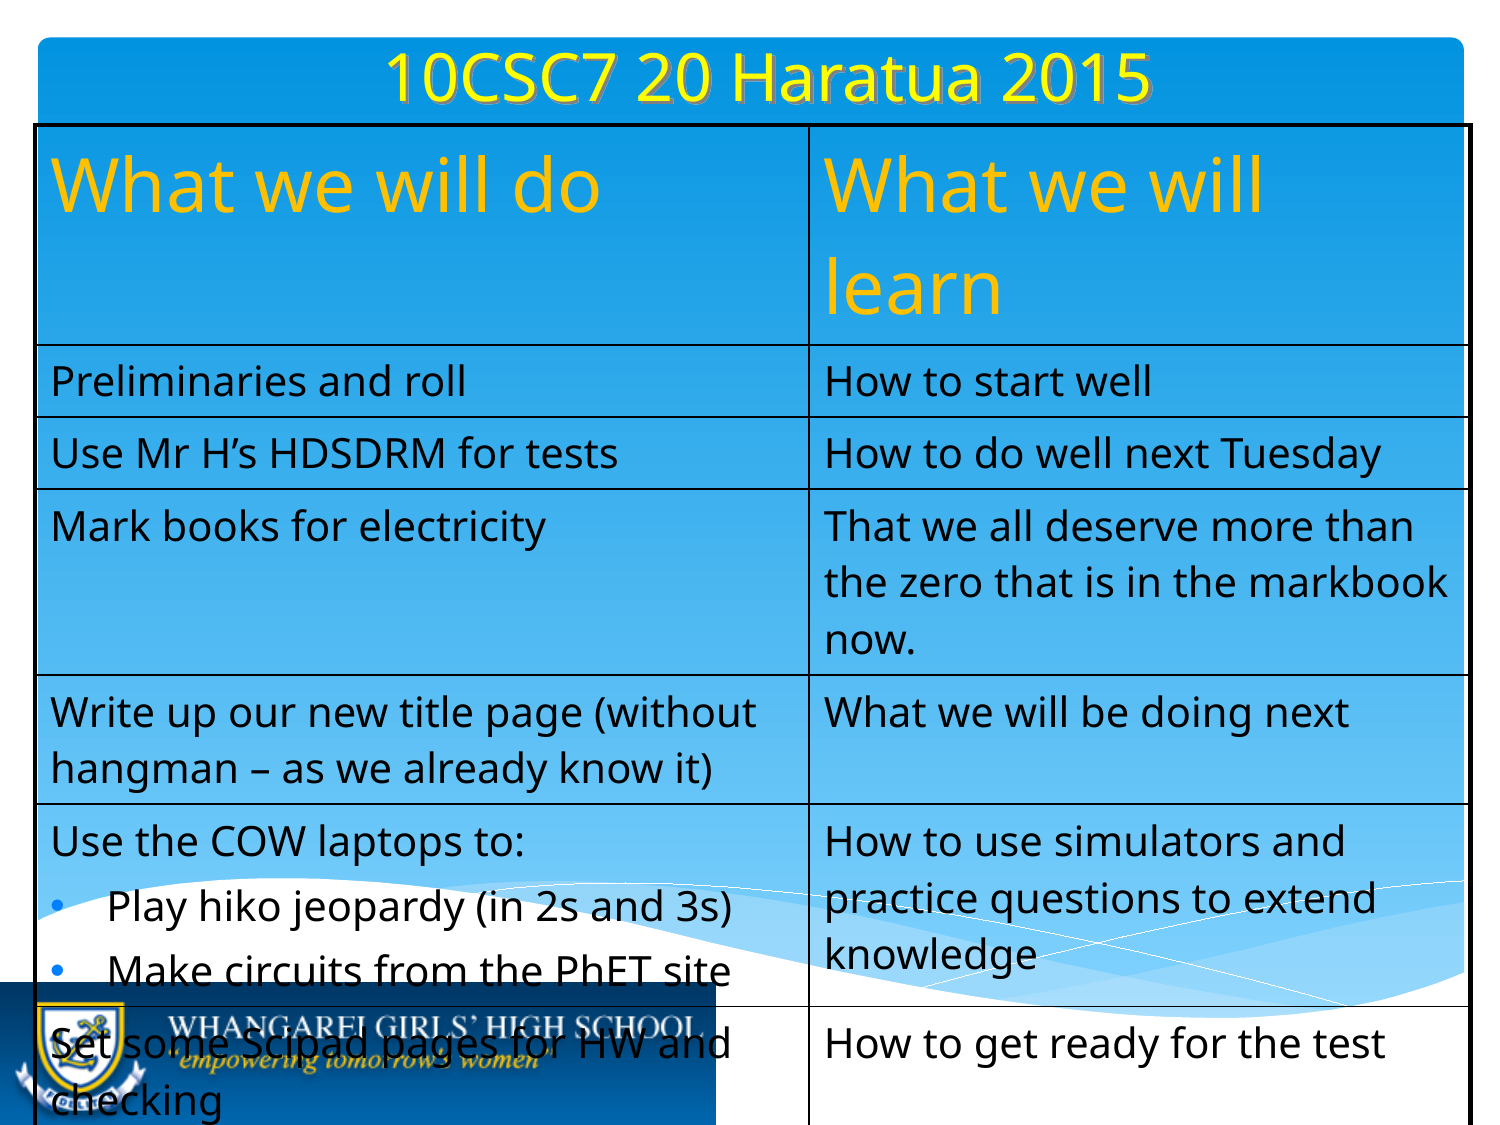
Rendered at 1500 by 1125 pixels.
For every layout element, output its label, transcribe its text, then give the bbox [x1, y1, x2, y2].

table_cell Mark books for electricity [37, 490, 808, 674]
table_cell Set some Scipad pages for HW and checking [721, 1007, 808, 1125]
table_cell Use Mr H’s HDSDRM for tests [37, 418, 808, 488]
text_box 10CSC7 20 Haratua 2015 [162, 24, 1375, 123]
table_cell How to get ready for the test [810, 1007, 1468, 1125]
table_header What we will do [37, 127, 808, 344]
table_cell Write up our new title page (without hangman – as we already know it) [37, 676, 808, 803]
table_cell What we will be doing next [810, 676, 1468, 803]
table_cell How to use simulators and practice questions to extend knowledge [810, 805, 1468, 1006]
table_header What we will learn [810, 127, 1468, 344]
table_cell How to do well next Tuesday [810, 418, 1468, 488]
picture [0, 982, 716, 1125]
table_cell That we all deserve more than the zero that is in the markbook now. [810, 490, 1468, 674]
table_cell How to start well [810, 346, 1468, 416]
table_cell Use the COW laptops to: Play hiko jeopardy (in 2s and 3s) Make circuits from the PhET site [37, 805, 808, 1006]
table_cell Preliminaries and roll [37, 346, 808, 416]
